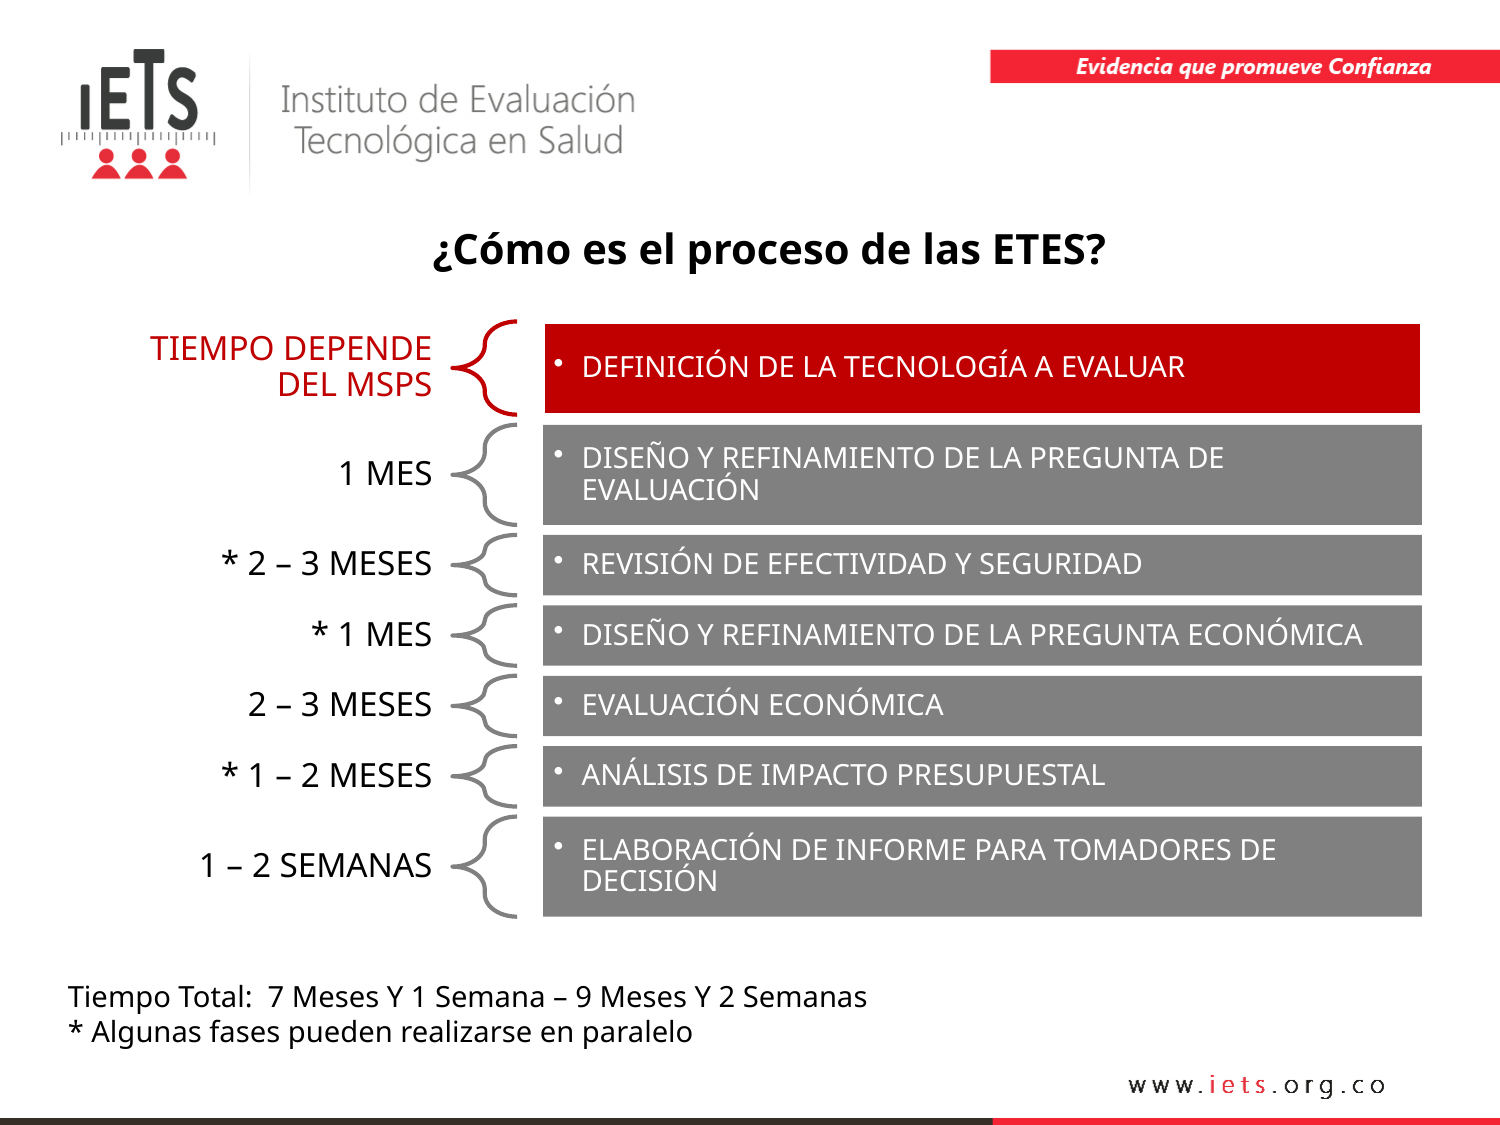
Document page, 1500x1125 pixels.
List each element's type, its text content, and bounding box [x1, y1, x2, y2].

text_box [129, 678, 453, 734]
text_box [129, 748, 453, 805]
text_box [542, 321, 1423, 415]
text_box Tiempo Total: 7 Meses Y 1 Semana – 9 Meses Y 2 Semanas * Algunas fases pueden realizarse en paralelo [53, 971, 1500, 1056]
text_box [542, 816, 1423, 917]
text_box [457, 603, 518, 668]
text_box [542, 745, 1423, 807]
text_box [129, 537, 453, 593]
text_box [542, 675, 1423, 737]
text_box [457, 744, 518, 809]
text_box [457, 422, 518, 527]
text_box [542, 534, 1423, 596]
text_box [129, 321, 453, 415]
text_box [129, 838, 453, 895]
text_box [129, 446, 453, 503]
text_box [457, 673, 518, 739]
picture [0, 0, 1500, 1125]
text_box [542, 424, 1423, 526]
text_box [457, 319, 518, 417]
text_box ¿Cómo es el proceso de las ETES? [417, 215, 1121, 280]
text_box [129, 607, 453, 664]
text_box [457, 814, 518, 919]
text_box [542, 605, 1423, 666]
text_box [457, 532, 518, 598]
